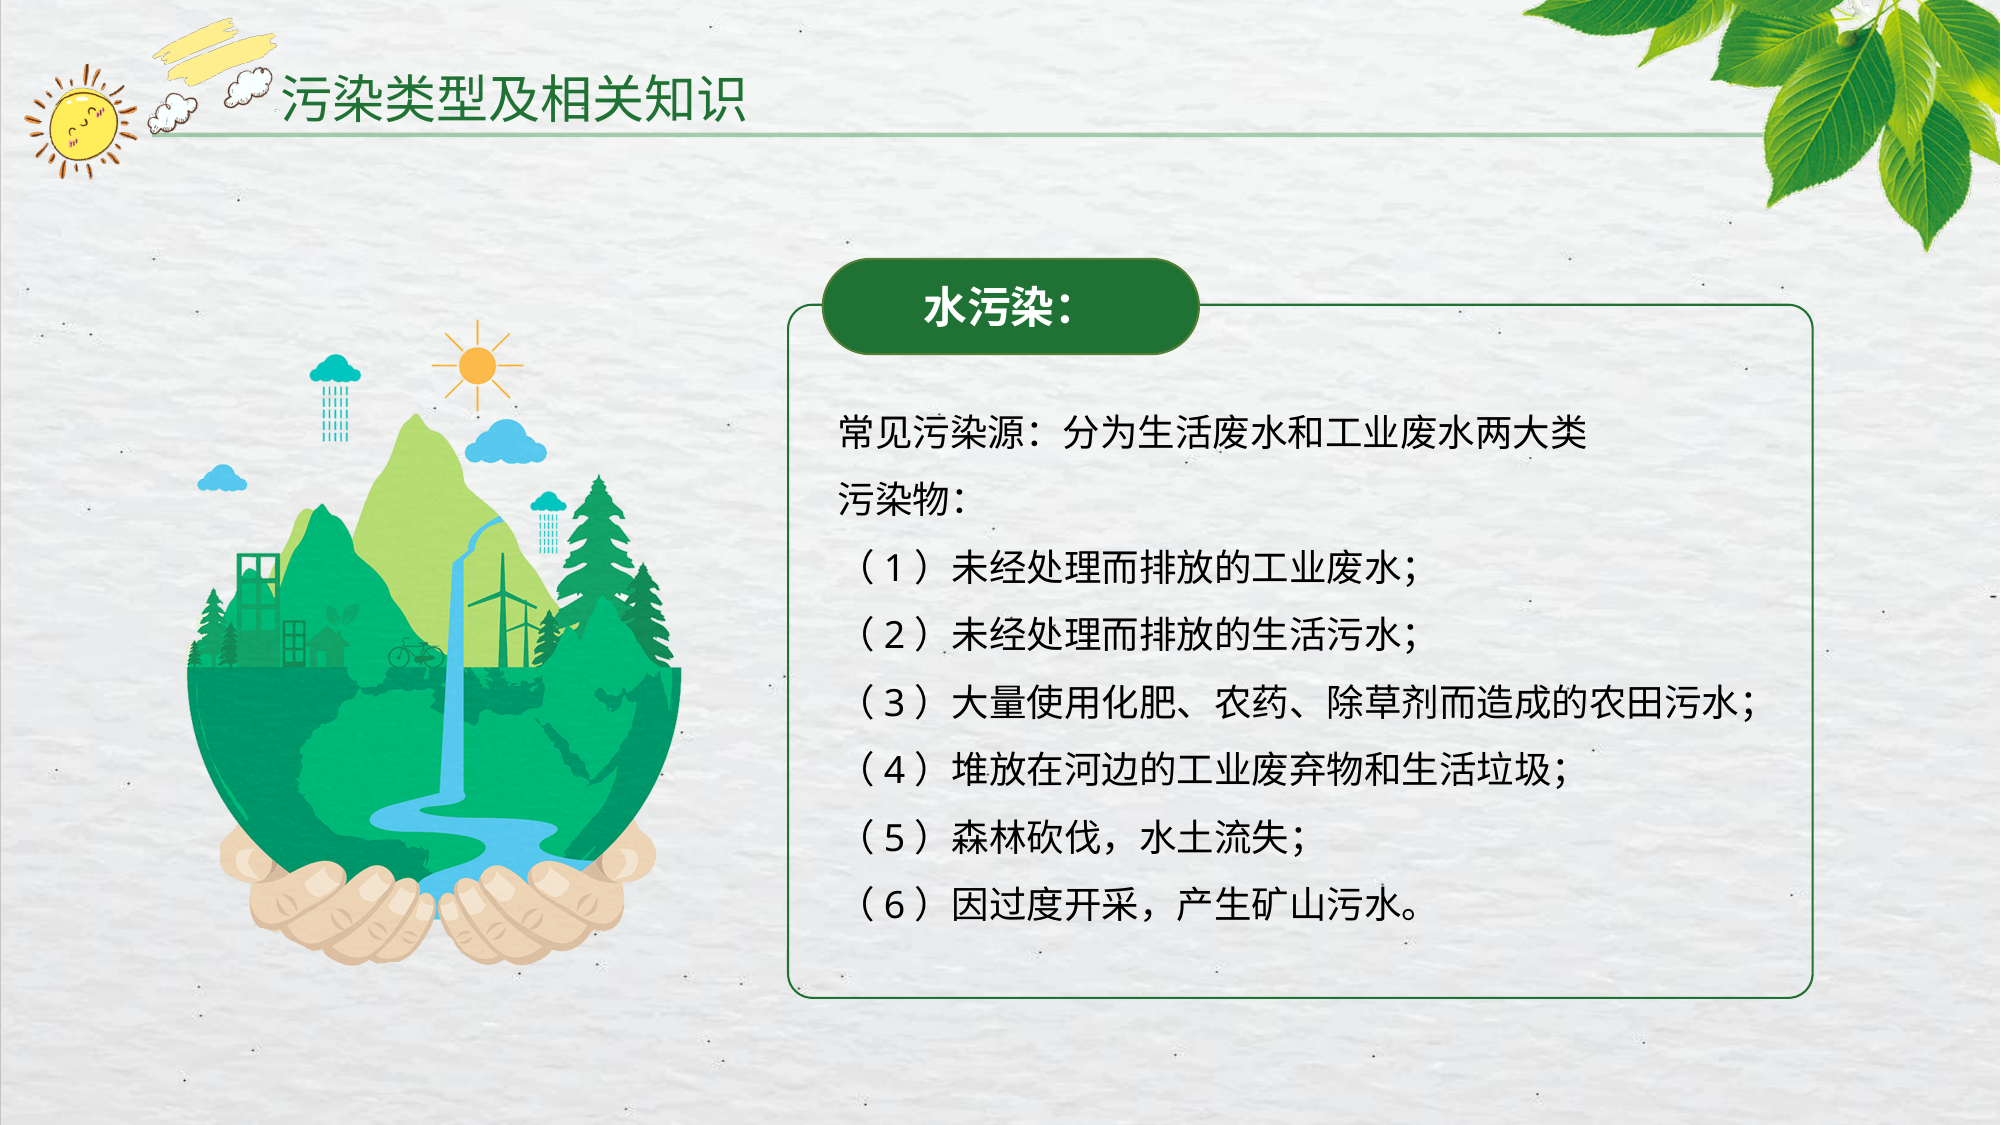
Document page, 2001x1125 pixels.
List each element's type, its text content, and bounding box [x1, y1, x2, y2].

text_box 污染类型及相关知识 [290, 58, 837, 134]
picture [165, 295, 702, 1004]
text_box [788, 258, 1813, 998]
picture [11, 0, 301, 201]
picture [1496, 0, 2000, 296]
